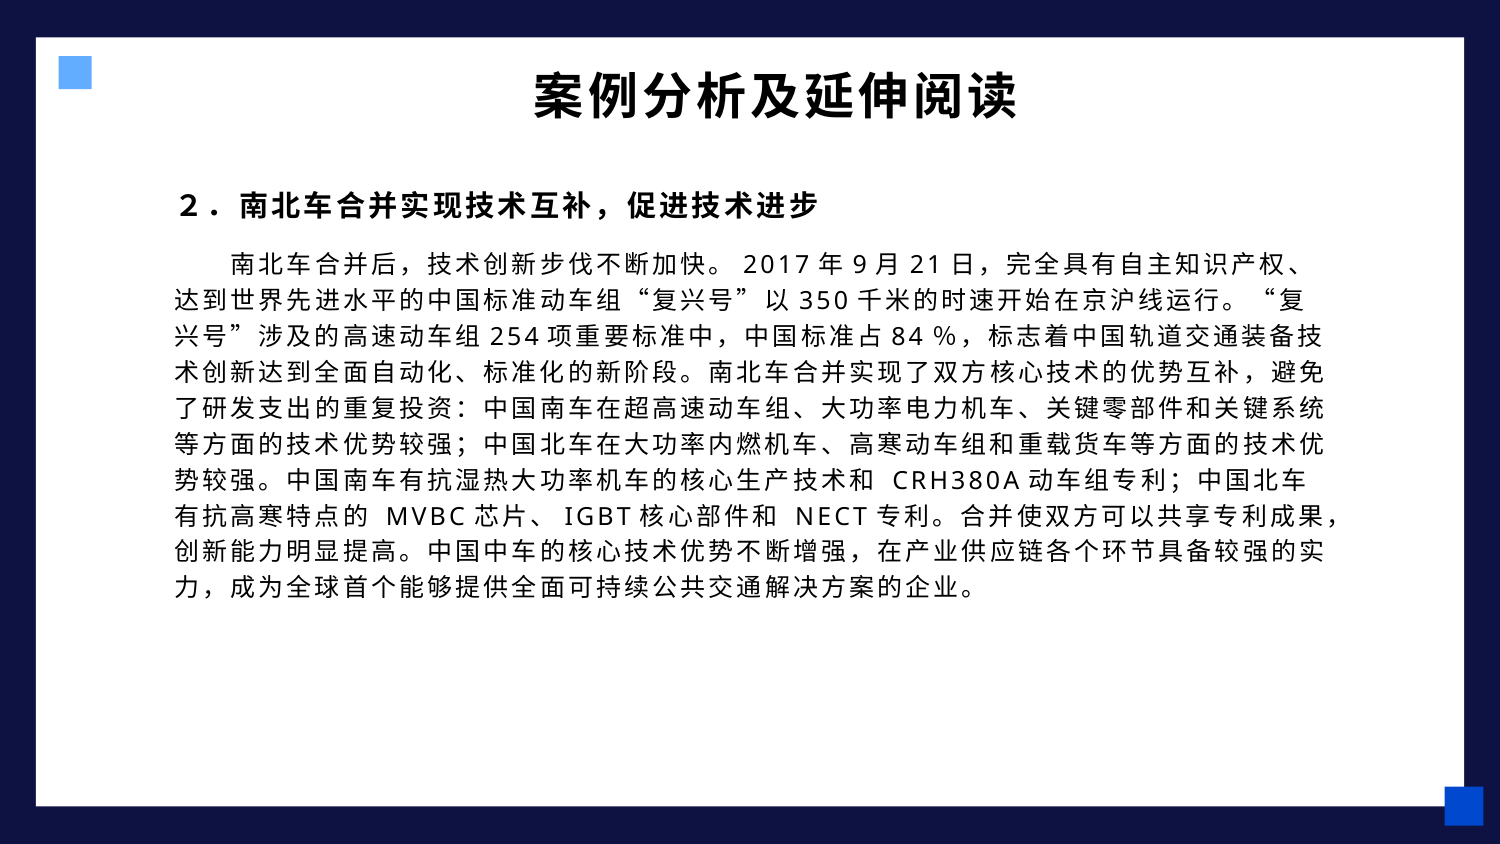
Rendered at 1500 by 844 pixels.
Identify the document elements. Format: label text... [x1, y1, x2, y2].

title 案例分析及延伸阅读 [123, 43, 1424, 133]
list ２．南北车合并实现技术互补，促进技术进步 南北车合并后，技术创新步伐不断加快。2017年9月21日，完全具有自主知识产权、达到世界先进水平的中国标准动车组“复兴号”以350千米的时速开始在京沪线运行。“复兴号”涉及的高速动车组254项重要标准中，中国标准占84％，标志着中国轨道交通装备技术创新达到全面自动化、标准化的新阶段。南北车合并实现了双方核心技术的优势互补，避免了研发支出的重复投资：中国南车在超高速动车组、大功率电力机车、关键零部件和关键系统等方面的技术优势较强；中国北车在大功率内燃机车、高寒动车组和重载货车等方面的技术优势较强。中国南车有抗湿热大功率机车的核心生产技术和 CRH380A动车组专利；中国北车有抗高寒特点的 MVBC芯片、IGBT核心部件和 NECT专利。合并使双方可以共享专利成果，创新能力明显提高。中国中车的核心技术优势不断增强，在产业供应链各个环节具备较强的实力，成为全球首个能够提供全面可持续公共交通解决方案的企业。 [157, 179, 1343, 682]
